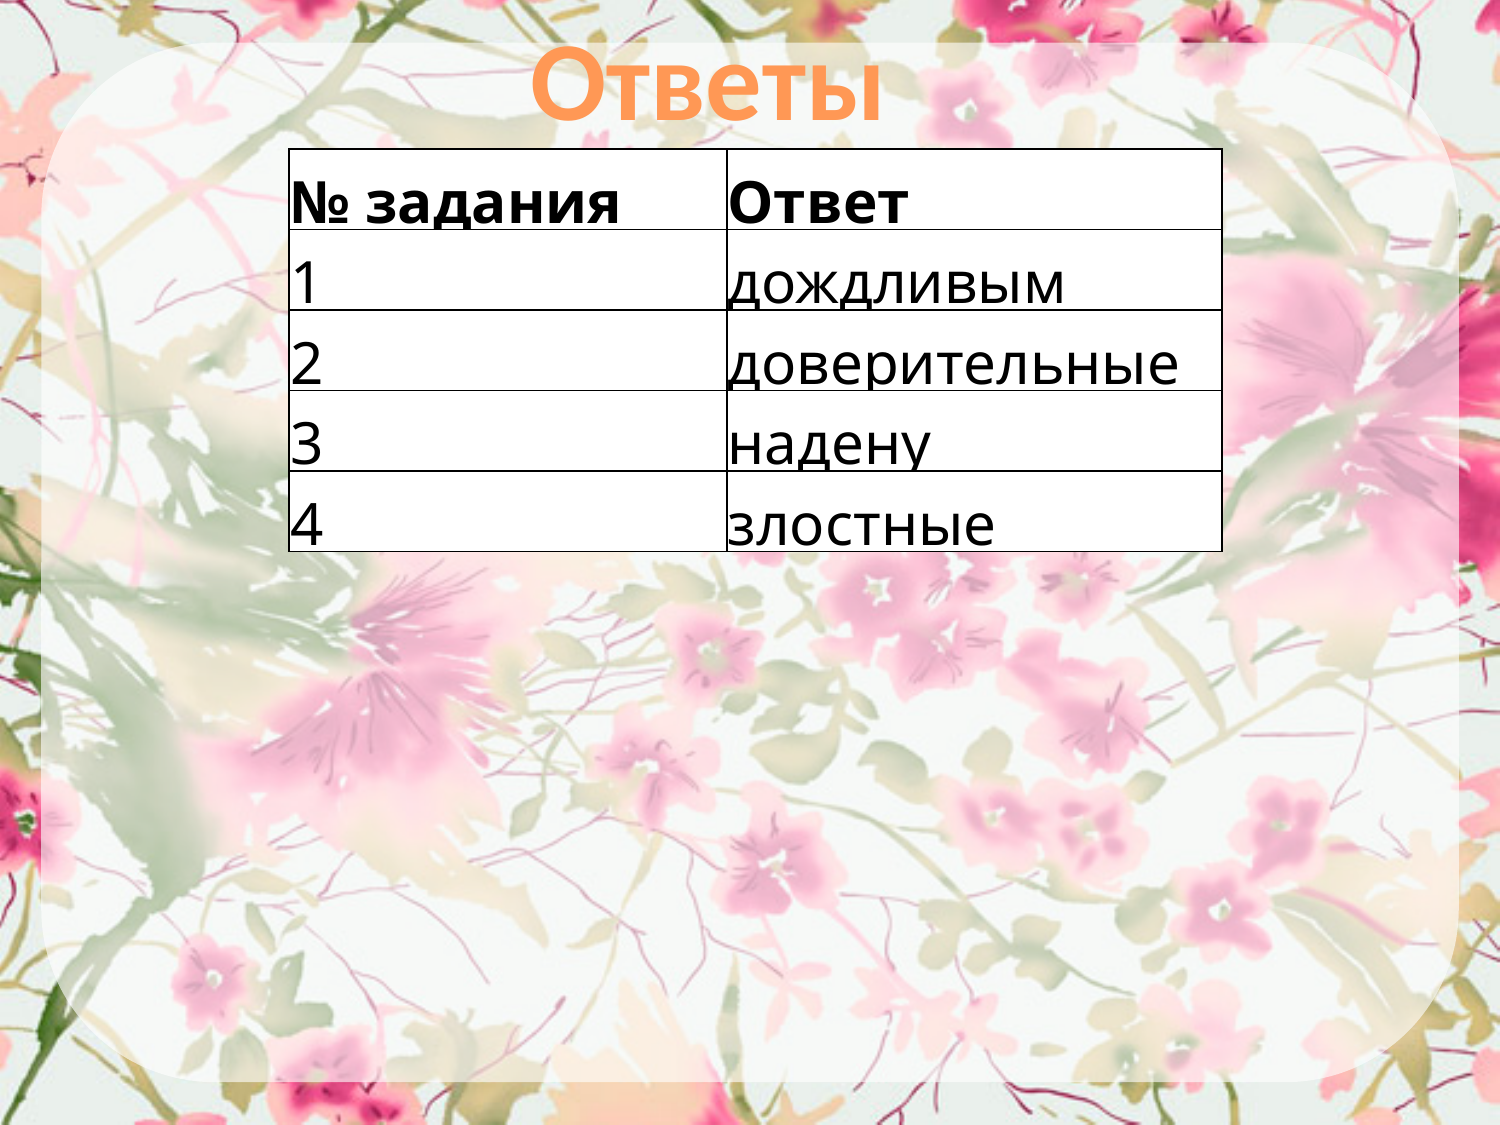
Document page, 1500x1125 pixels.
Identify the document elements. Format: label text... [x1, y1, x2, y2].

table_header Ответ [728, 150, 1221, 229]
table_cell 1 [290, 230, 726, 309]
table_cell доверительные [728, 311, 1221, 390]
text_box Ответы [515, 0, 902, 148]
table_cell надену [728, 391, 1221, 470]
table_cell 4 [290, 472, 726, 551]
table_cell 2 [290, 311, 726, 390]
table_cell злостные [728, 472, 1221, 551]
table_header № задания [290, 150, 726, 229]
table_cell 3 [290, 391, 726, 470]
table_cell дождливым [728, 230, 1221, 309]
picture [0, 0, 1500, 1125]
